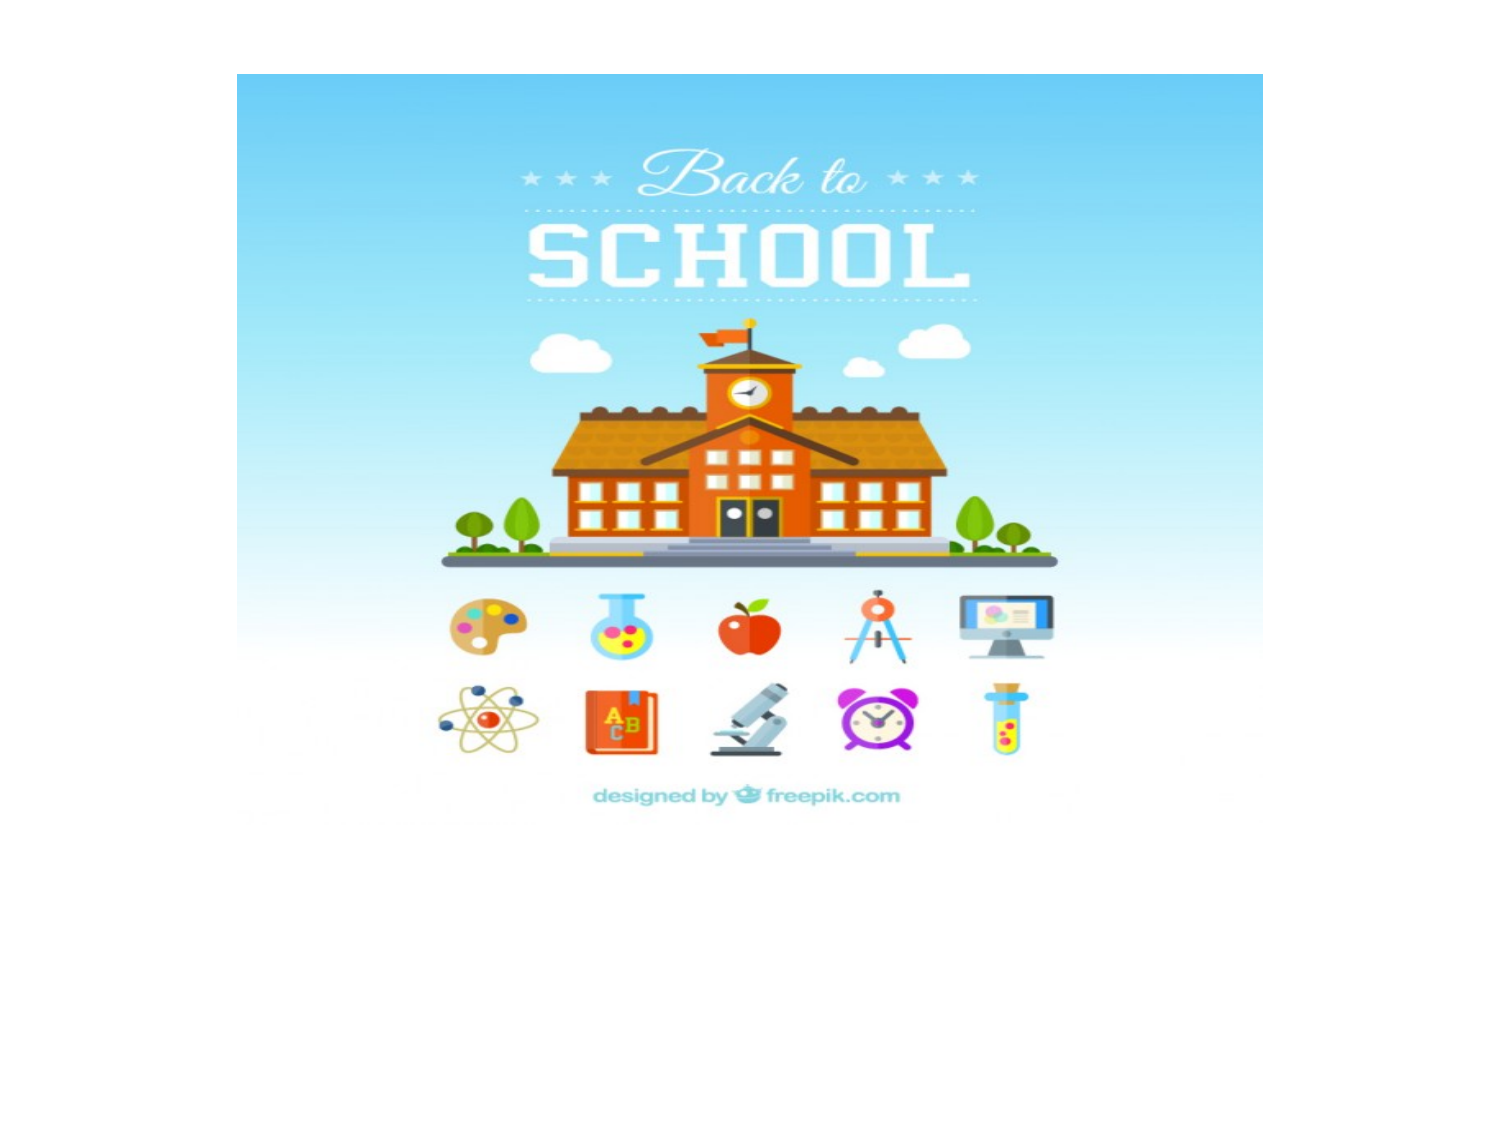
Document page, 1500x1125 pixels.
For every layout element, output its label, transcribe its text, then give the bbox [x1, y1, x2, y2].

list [237, 74, 1263, 826]
title Referring children to Programs that would lead to The Formal Academic Track [112, 46, 1388, 295]
